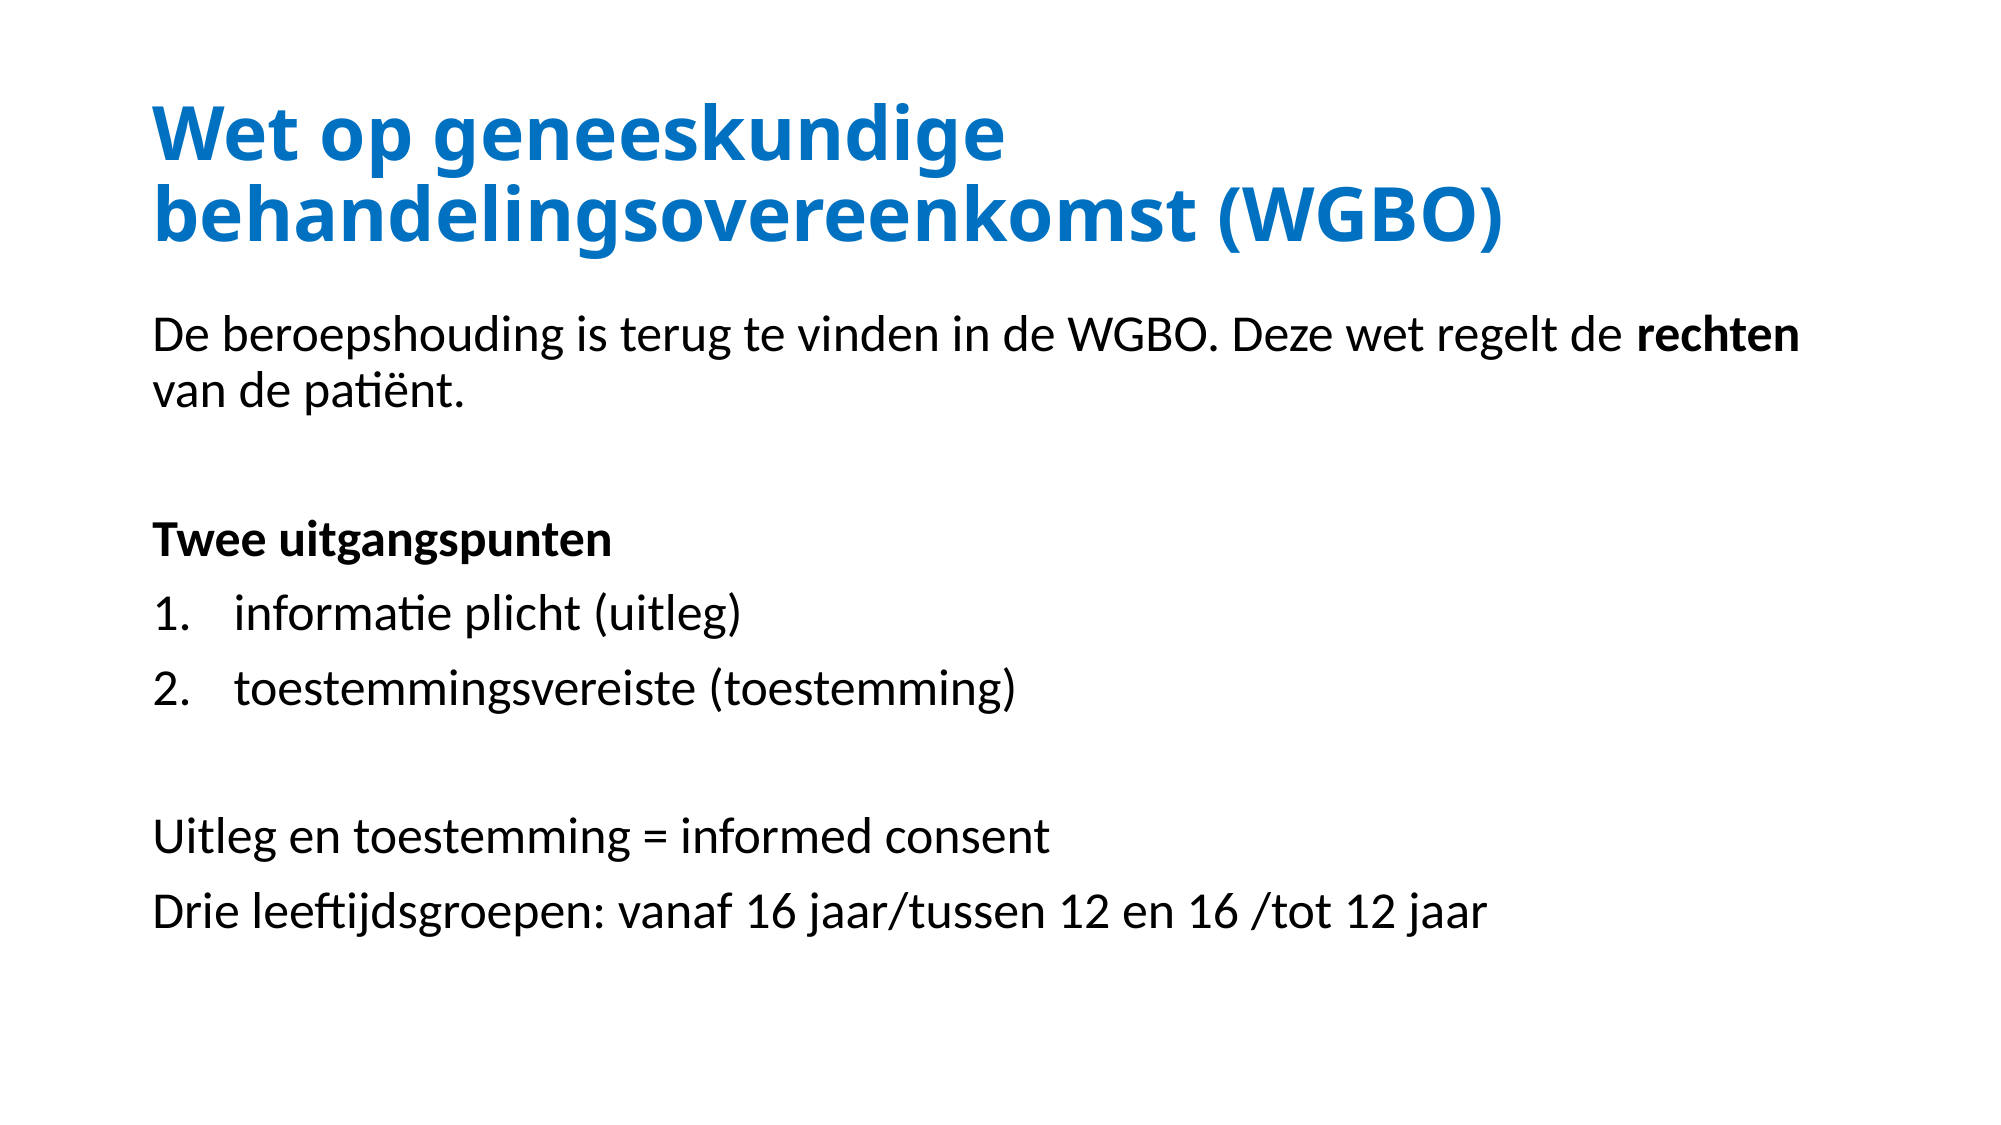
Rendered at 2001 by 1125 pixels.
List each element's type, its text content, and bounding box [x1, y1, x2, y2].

list De beroepshouding is terug te vinden in de WGBO. Deze wet regelt de rechten van de patiënt. Twee uitgangspunten informatie plicht (uitleg) toestemmingsvereiste (toestemming) Uitleg en toestemming = informed consent Drie leeftijdsgroepen: vanaf 16 jaar/tussen 12 en 16 /tot 12 jaar [137, 299, 1863, 949]
title Wet op geneeskundige behandelingsovereenkomst (WGBO) [137, 67, 1897, 286]
